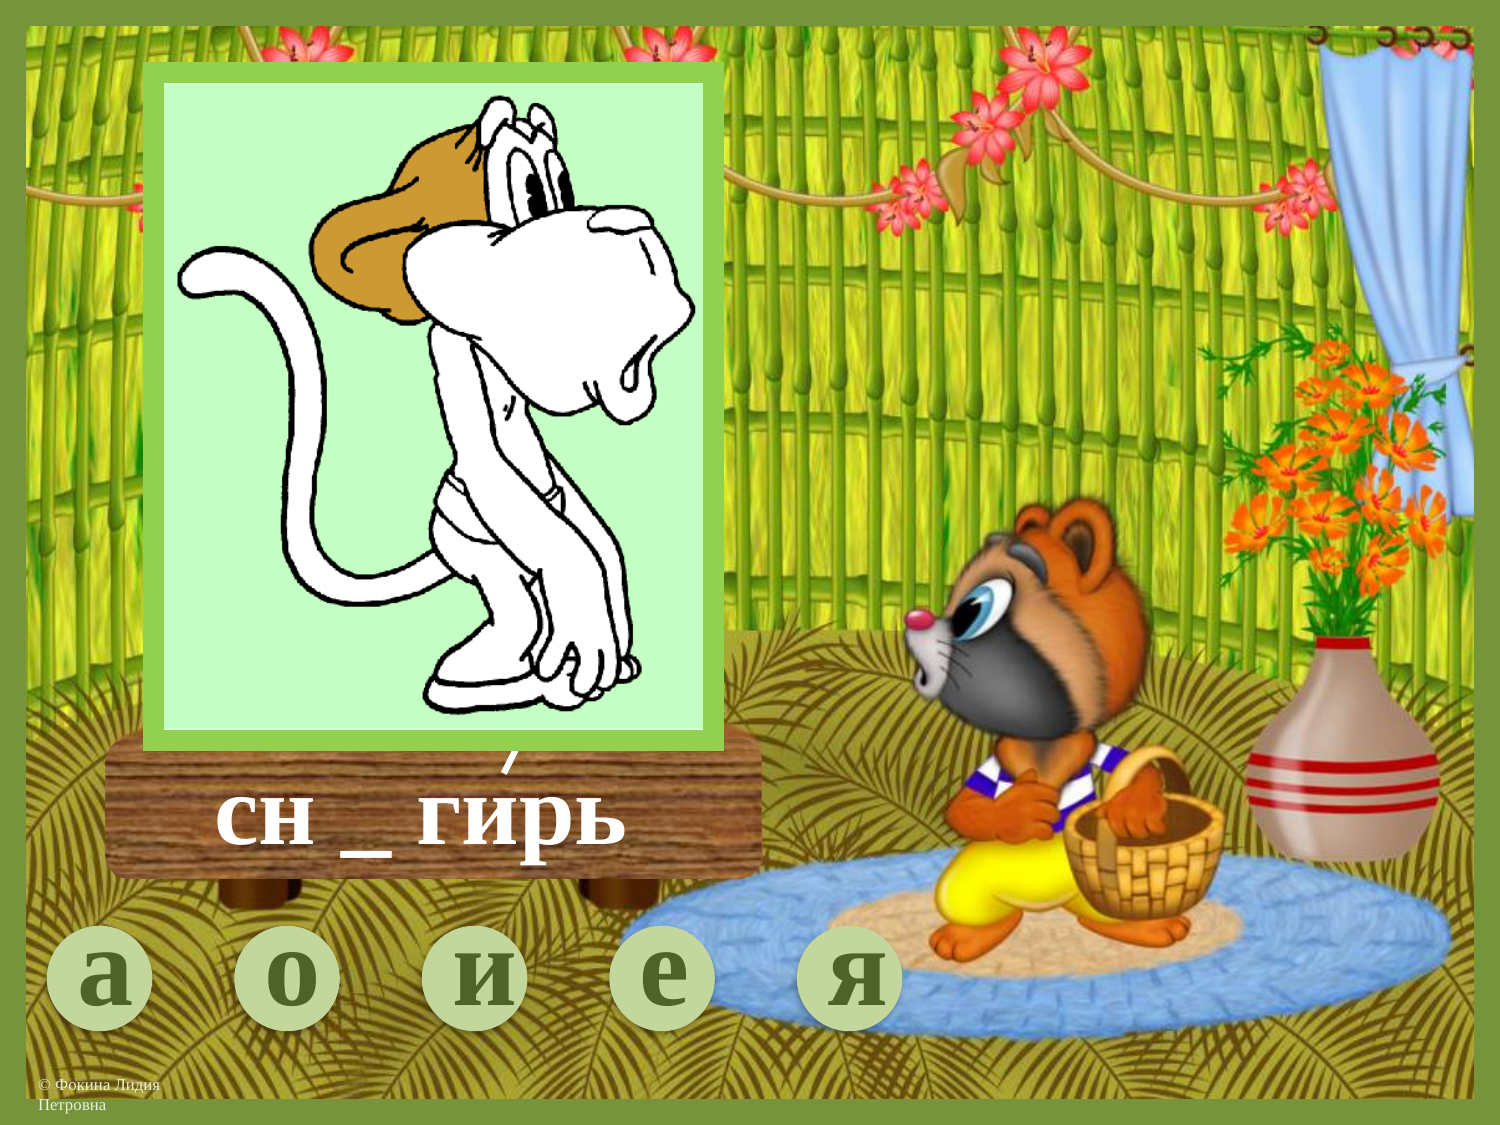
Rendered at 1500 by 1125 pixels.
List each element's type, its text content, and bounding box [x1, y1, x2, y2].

text_box о [232, 923, 342, 1034]
text_box я [794, 923, 905, 1034]
text_box а [44, 923, 155, 1034]
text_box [497, 755, 522, 768]
text_box и [419, 923, 530, 1034]
text_box сн _ гирь [103, 736, 764, 882]
text_box е [607, 923, 717, 1034]
picture [26, 26, 1474, 1099]
